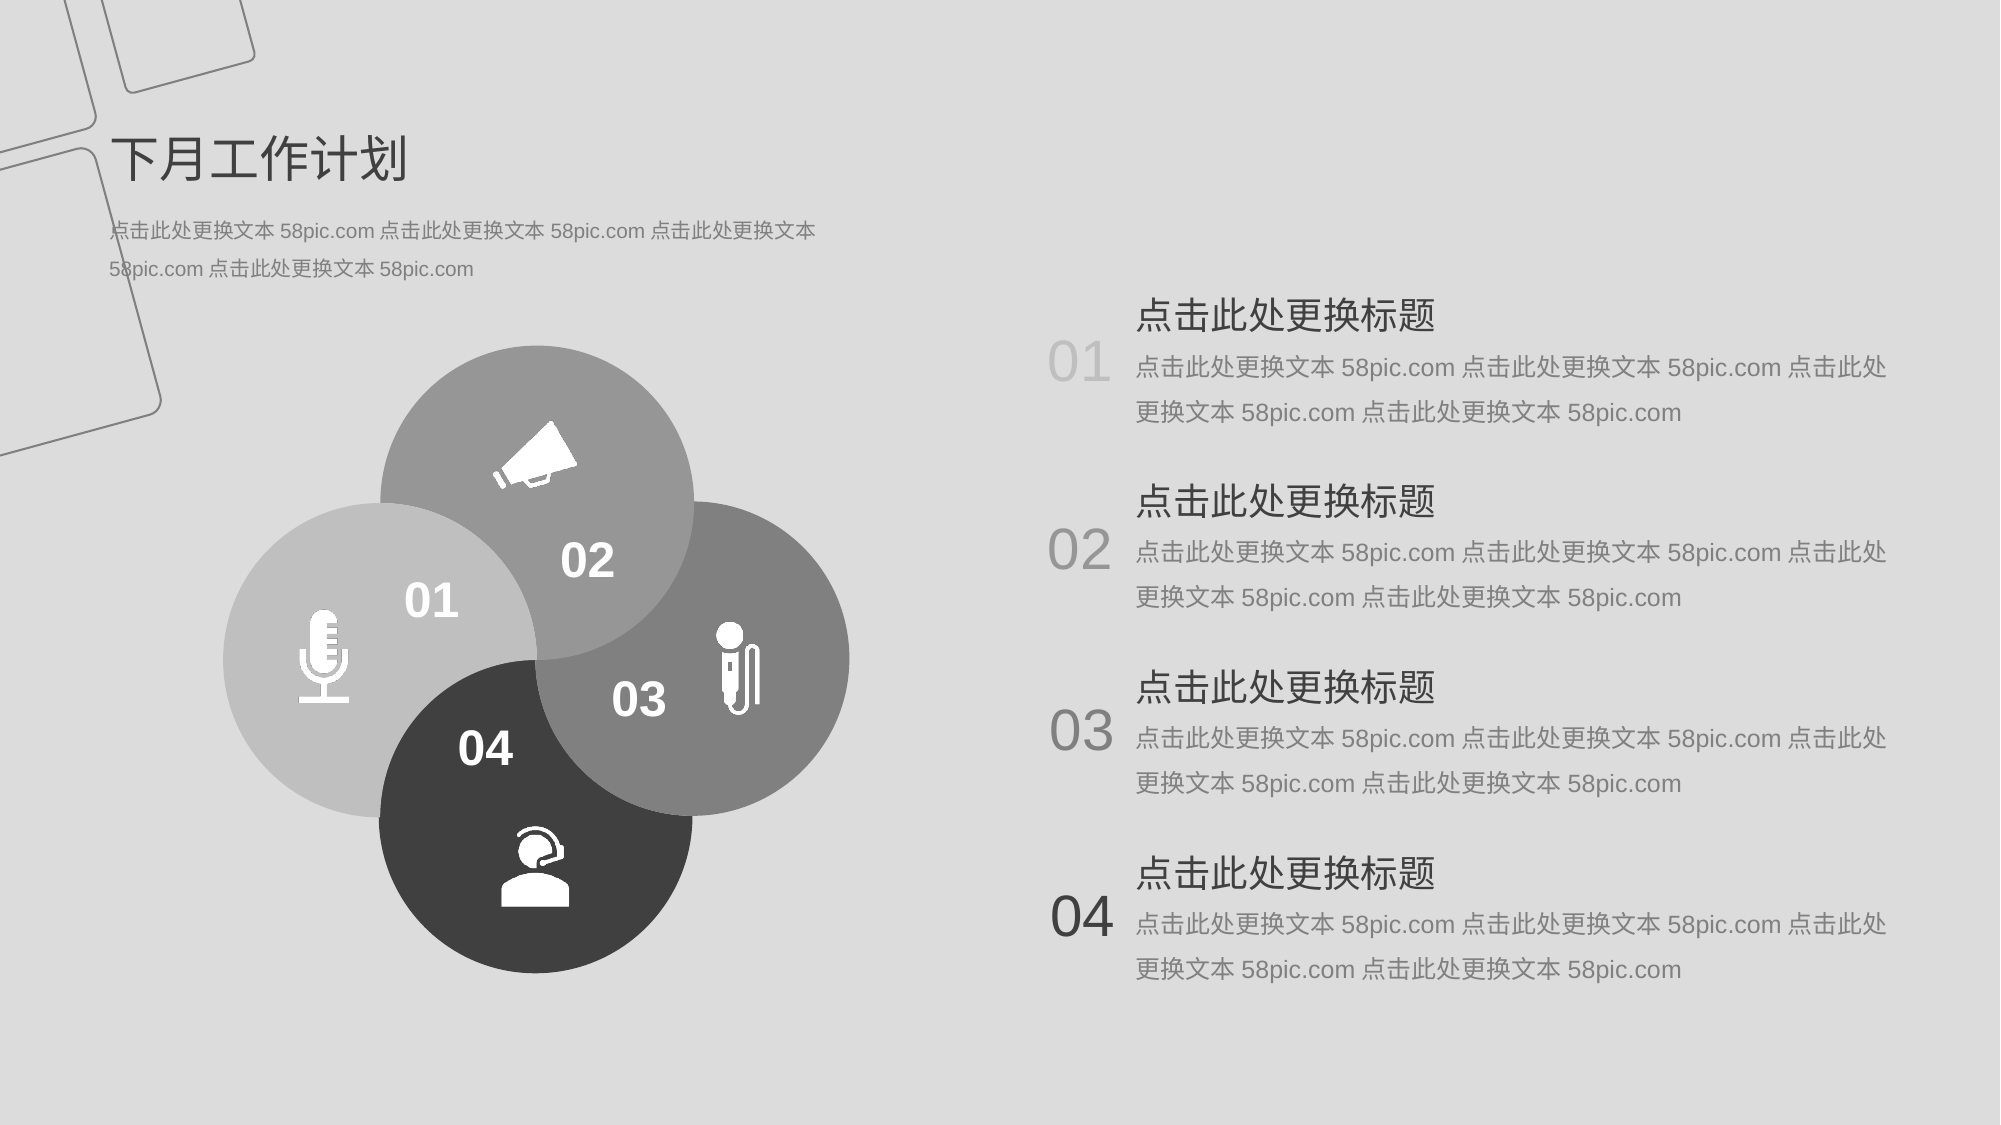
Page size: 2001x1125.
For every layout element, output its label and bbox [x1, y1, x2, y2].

text_box [223, 345, 850, 974]
text_box [1017, 265, 1913, 993]
text_box [0, 0, 895, 449]
